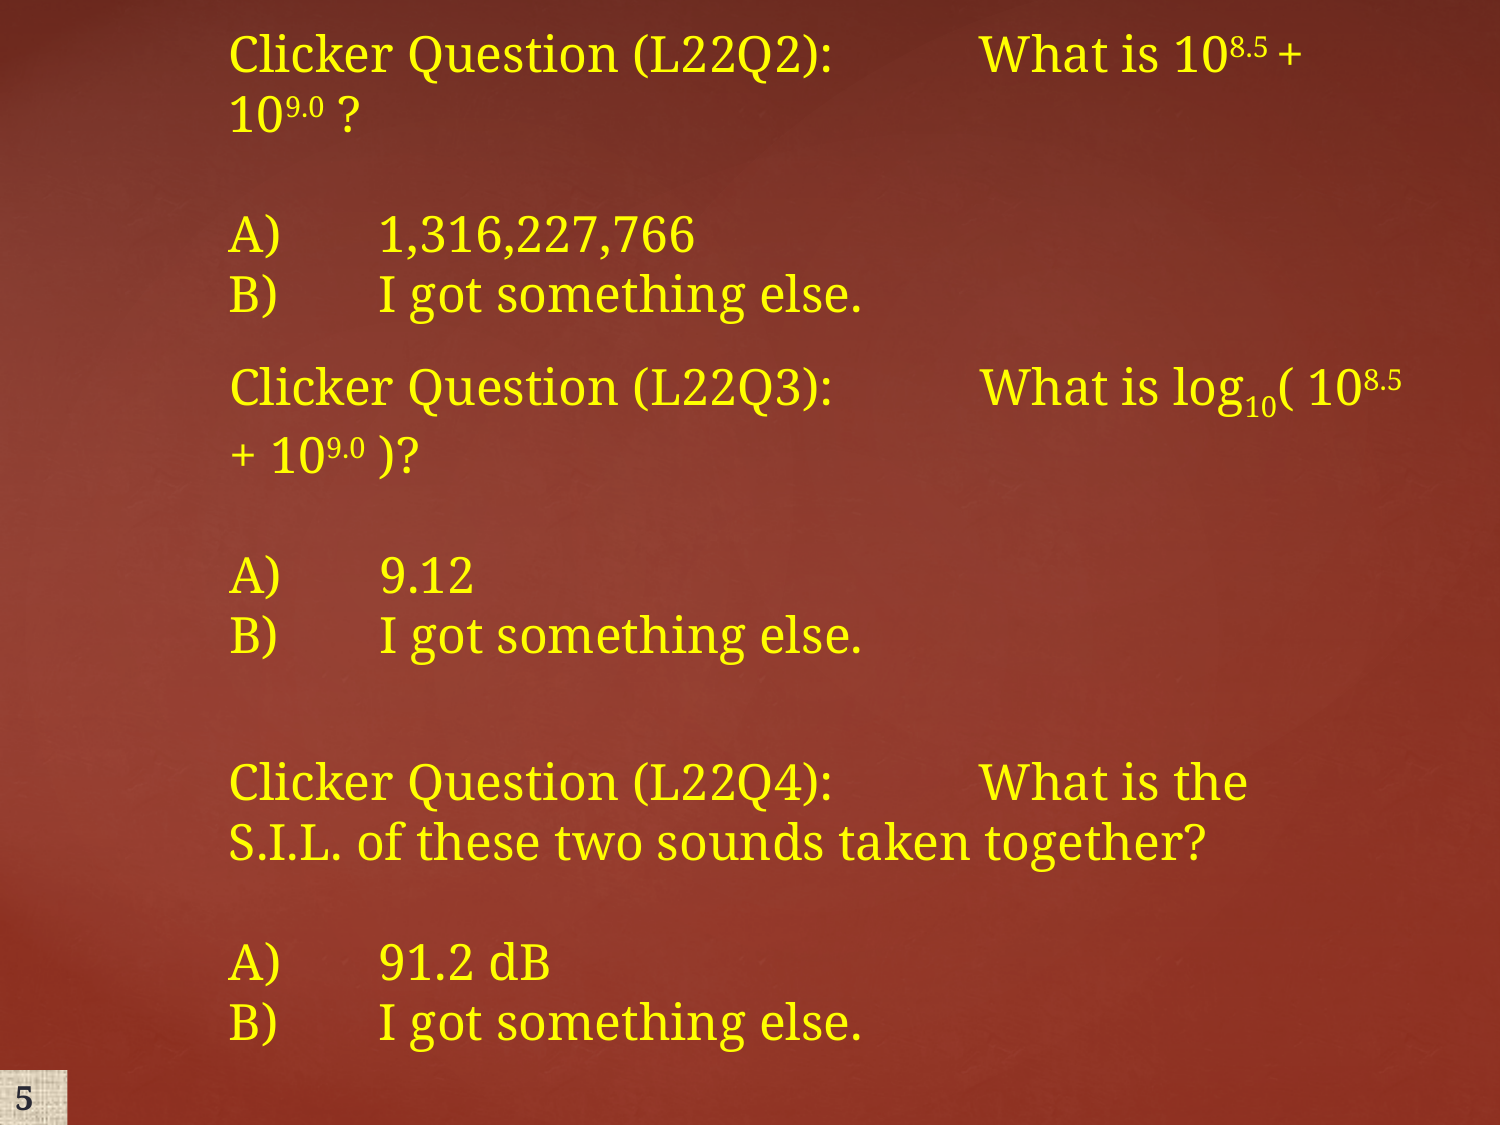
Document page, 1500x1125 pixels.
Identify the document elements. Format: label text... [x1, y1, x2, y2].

text_box Clicker Question (L22Q4): What is the S.I.L. of these two sounds taken together? A) 91.2 dB B) I got something else. [214, 757, 1369, 1058]
text_box Clicker Question (L22Q2): What is 108.5 + 109.0 ? A) 1,316,227,766 B) I got something else. [214, 74, 1369, 330]
text_box 5 [0, 1070, 68, 1125]
text_box Clicker Question (L22Q3): What is log10( 108.5 + 109.0 )? A) 9.12 B) I got something else. [214, 416, 1425, 672]
